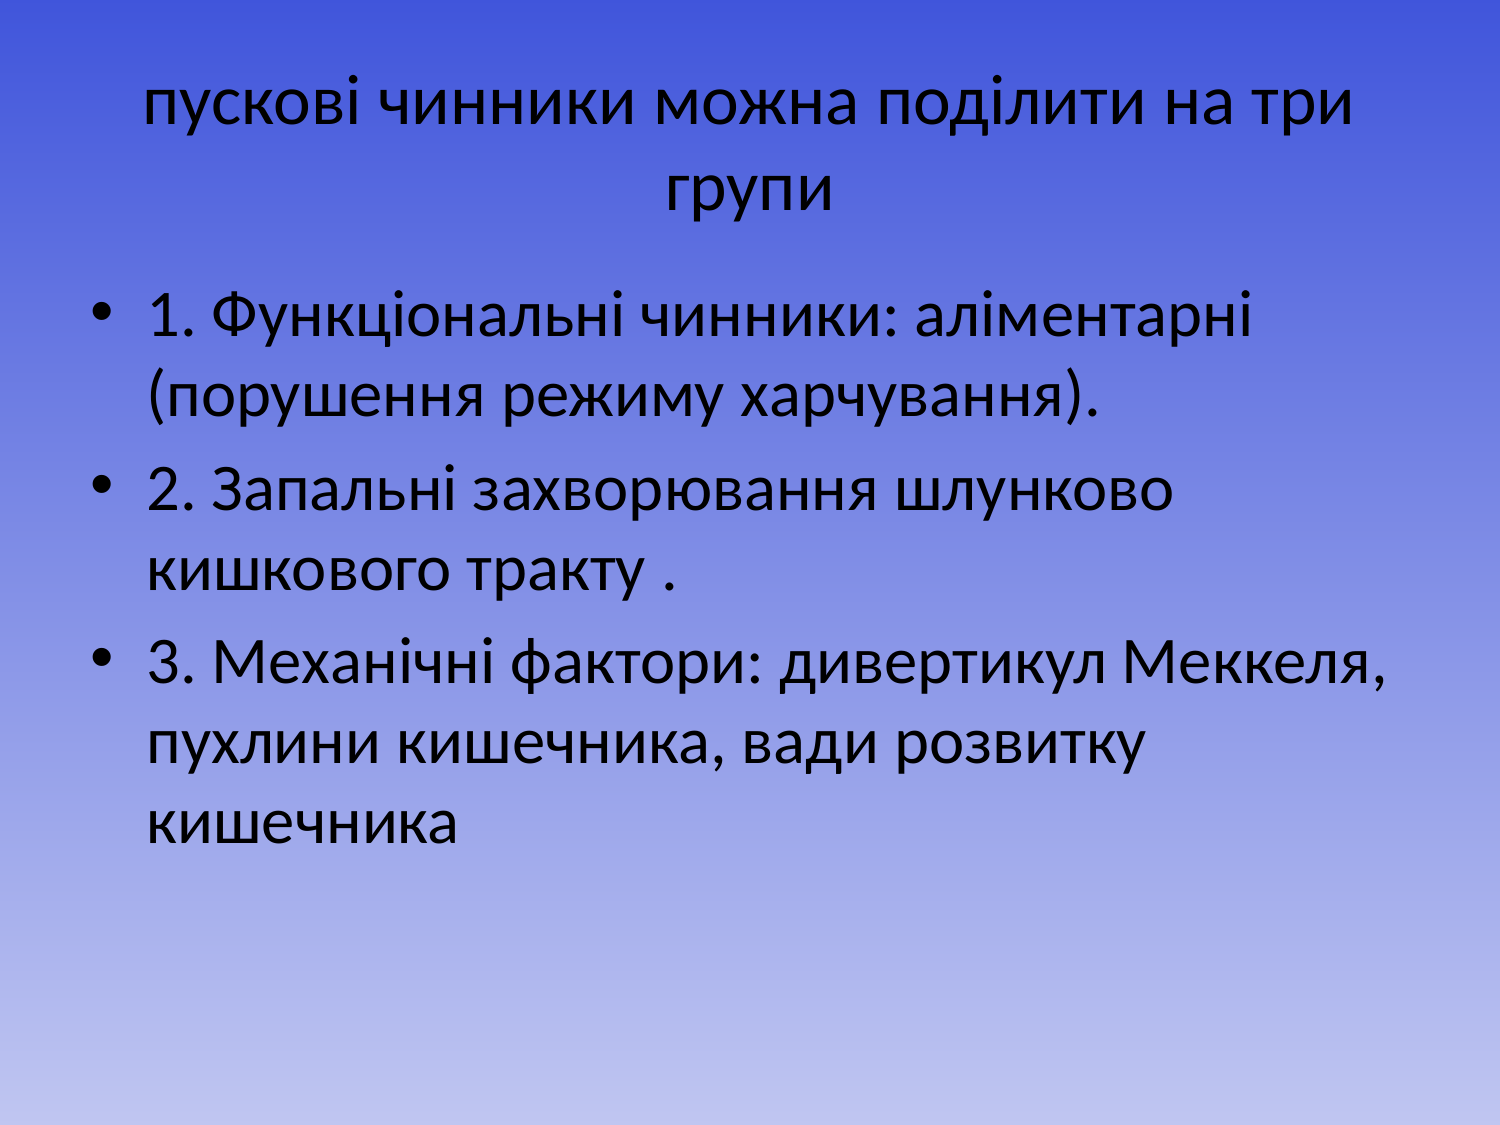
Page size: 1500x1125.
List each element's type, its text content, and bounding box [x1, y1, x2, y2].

title пускові чинники можна поділити на три групи [75, 45, 1425, 233]
list 1. Функціональні чинники: аліментарні (порушення режиму харчування). 2. Запальні захворювання шлунково кишкового тракту . 3. Механічні фактори: дивертикул Меккеля, пухлини кишечника, вади розвитку кишечника [75, 262, 1425, 1005]
